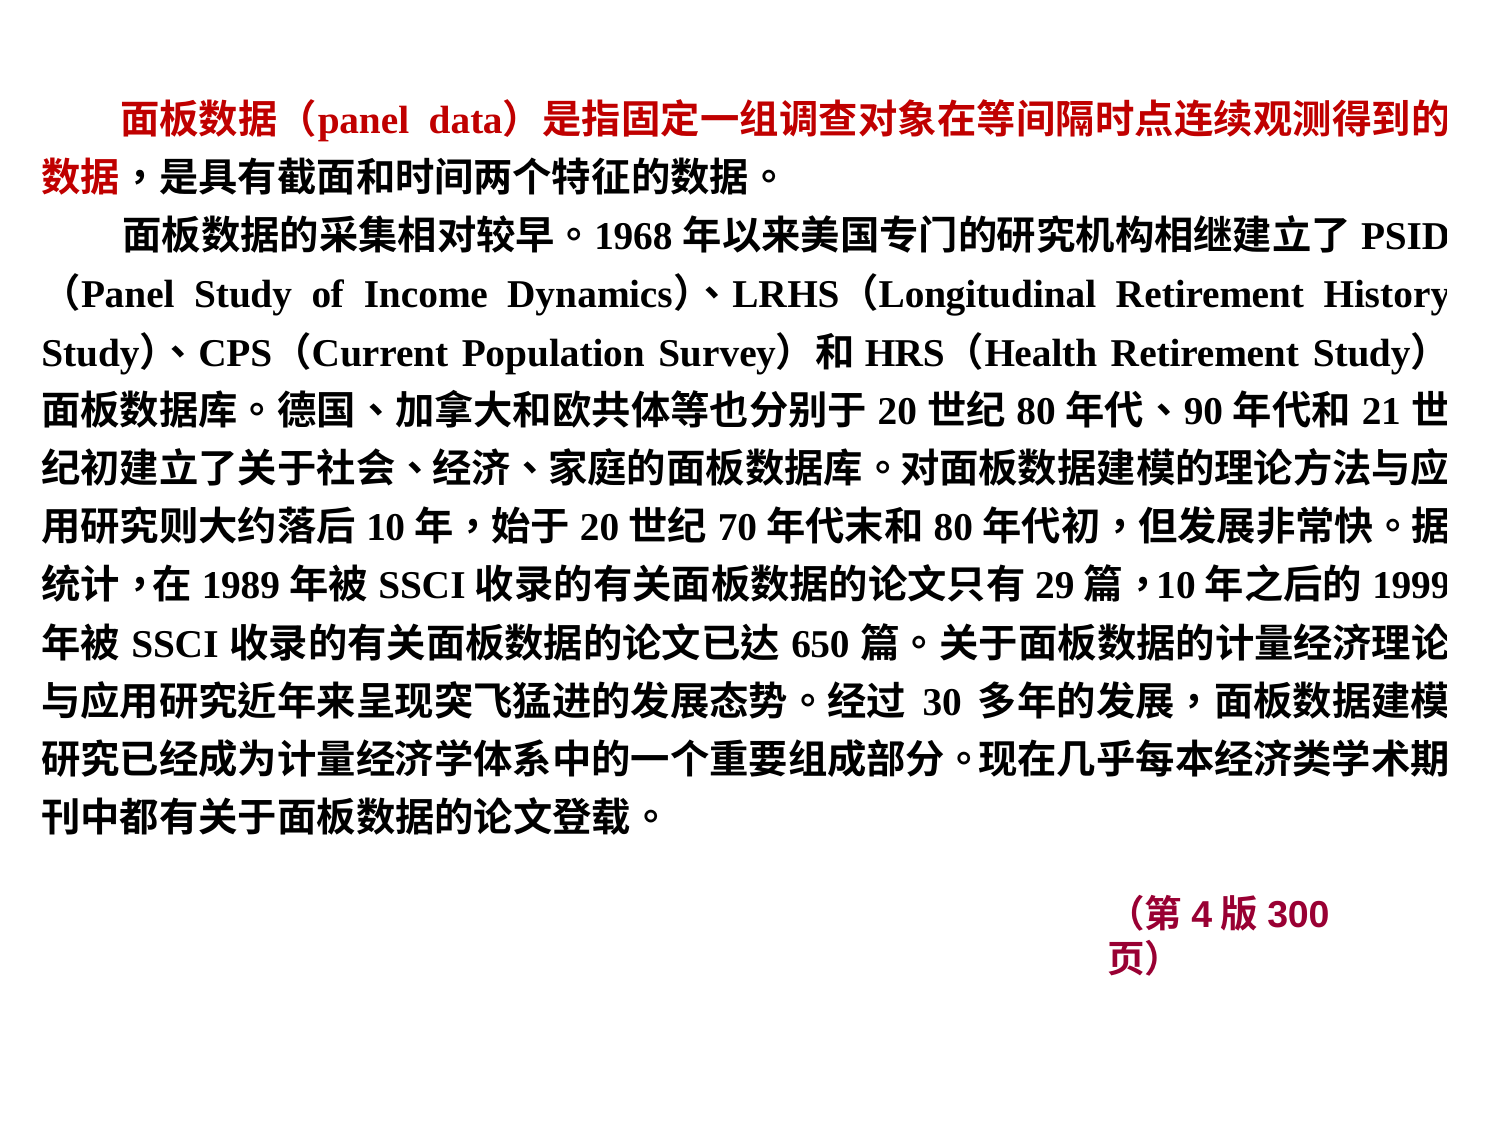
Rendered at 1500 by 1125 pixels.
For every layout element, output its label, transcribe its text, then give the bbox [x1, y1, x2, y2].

picture [41, 89, 1448, 847]
text_box （第4版300页） [1092, 882, 1388, 988]
